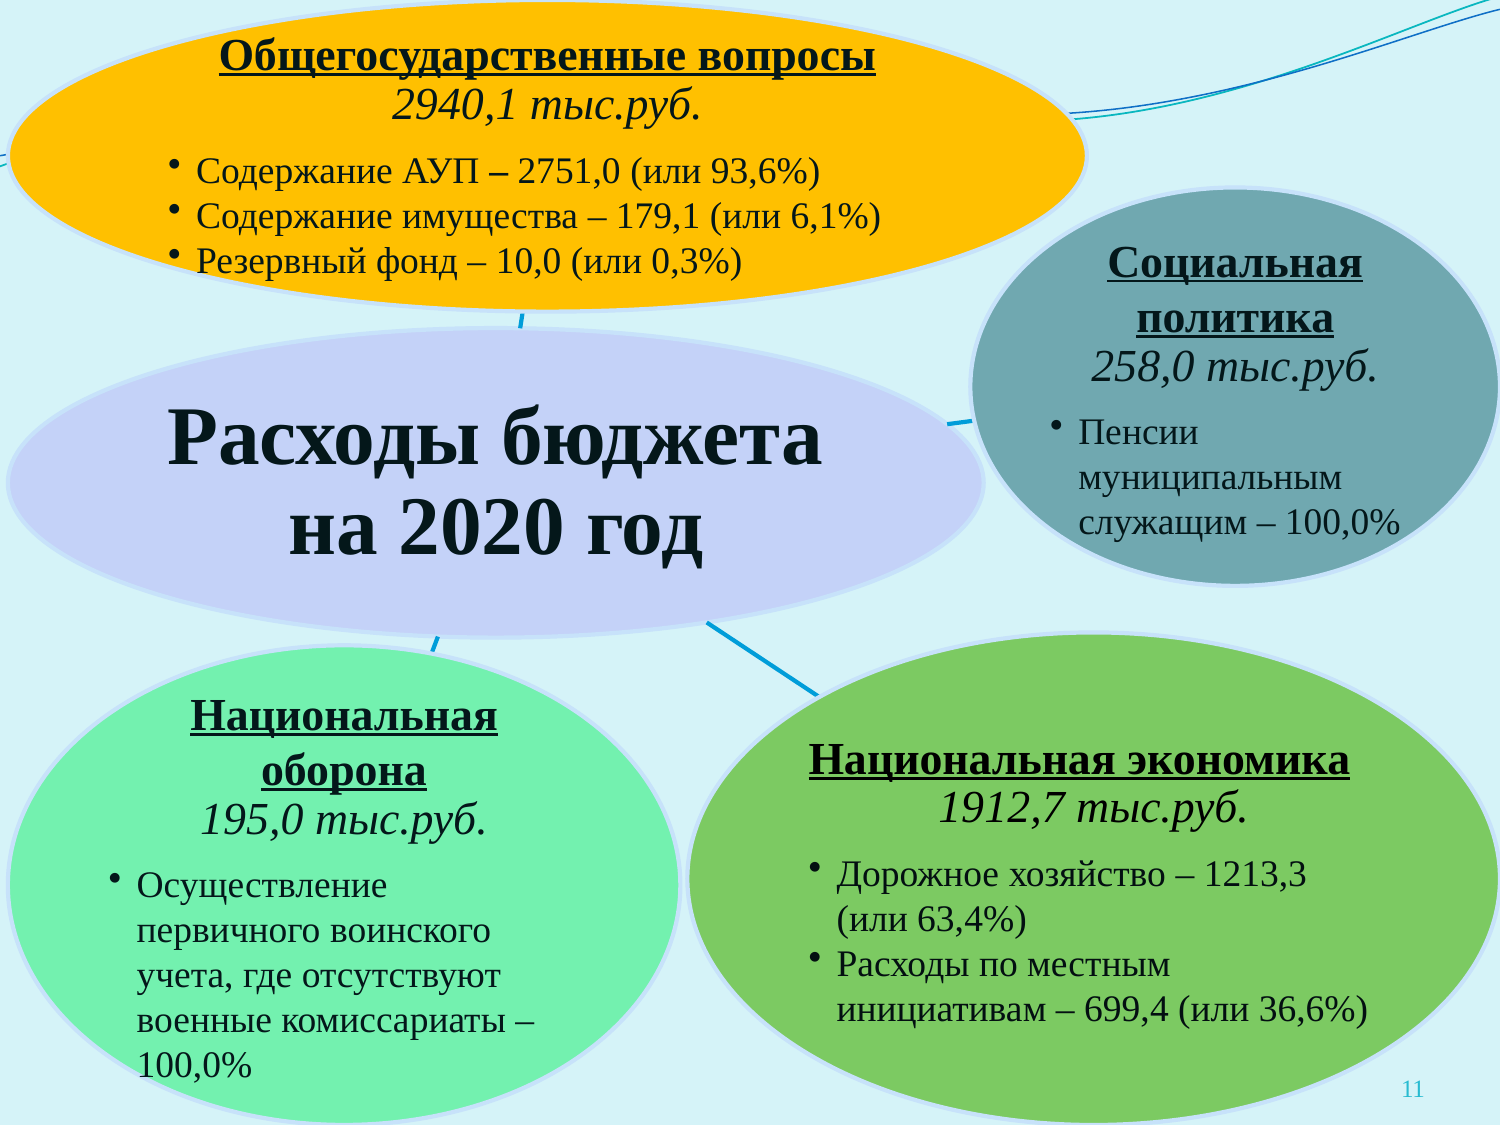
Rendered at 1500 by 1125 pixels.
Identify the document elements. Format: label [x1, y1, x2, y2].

list [0, 0, 1500, 1125]
